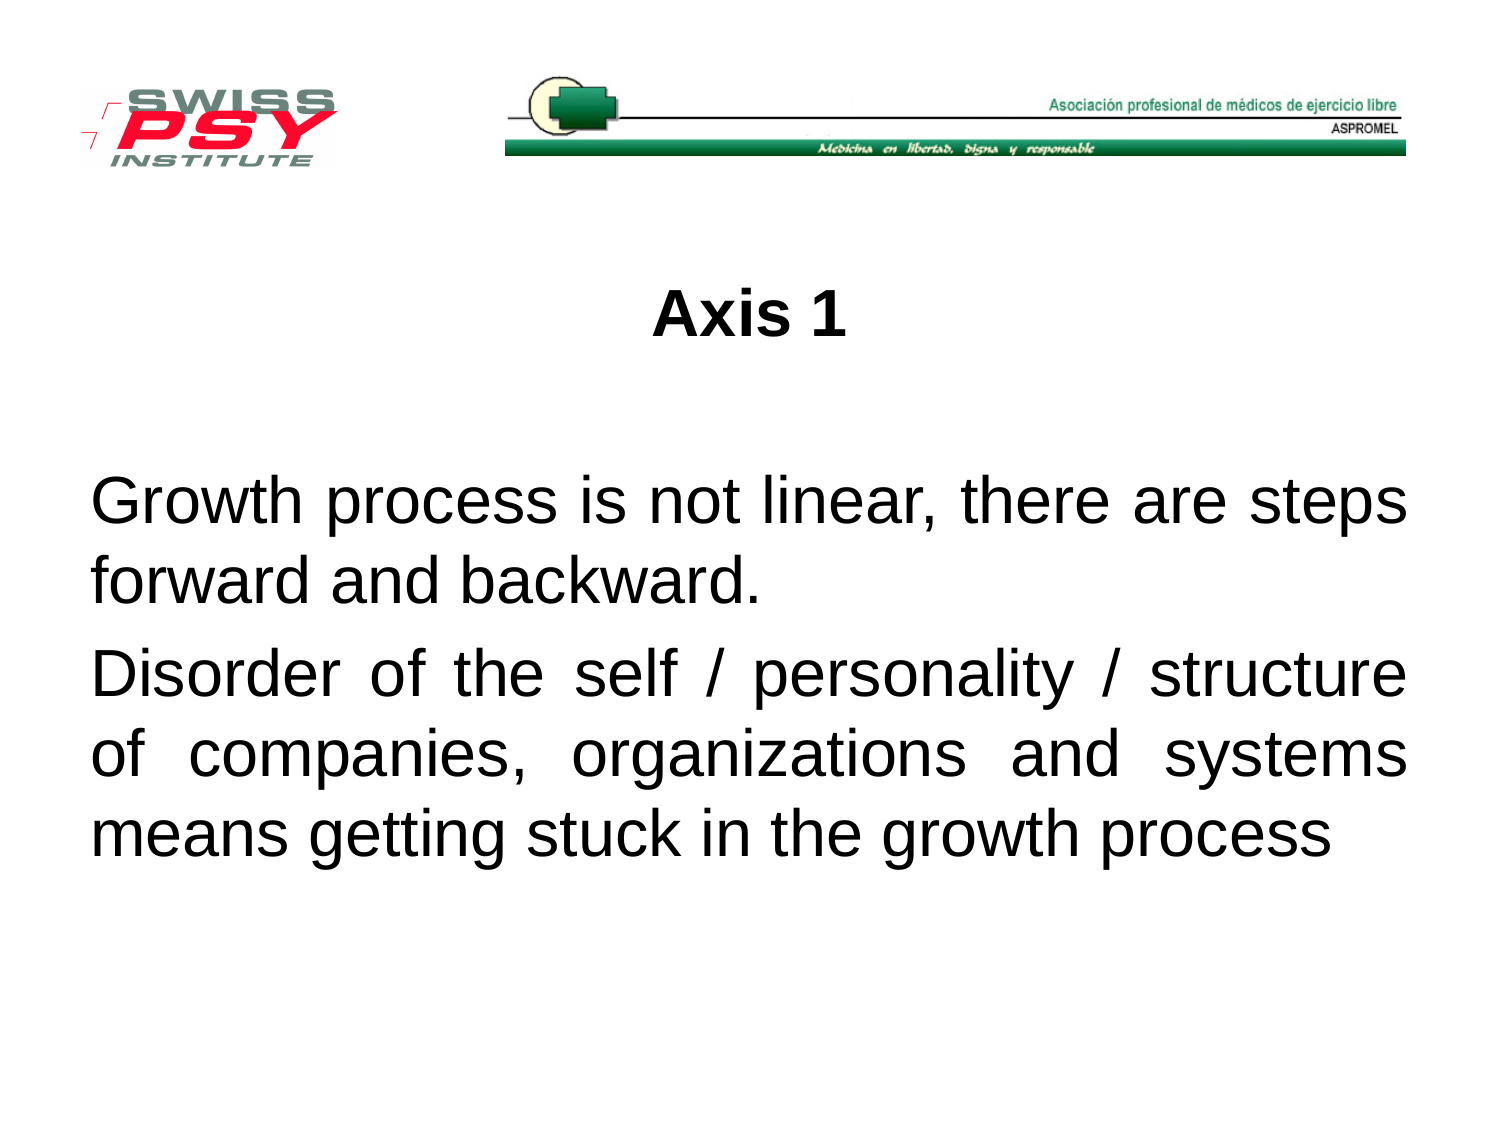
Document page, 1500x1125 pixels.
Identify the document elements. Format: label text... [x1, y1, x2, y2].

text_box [505, 72, 1406, 157]
picture [80, 87, 339, 169]
list Axis 1 Growth process is not linear, there are steps forward and backward. Disorder of the self / personality / structure of companies, organizations and systems means getting stuck in the growth process [75, 262, 1425, 1005]
